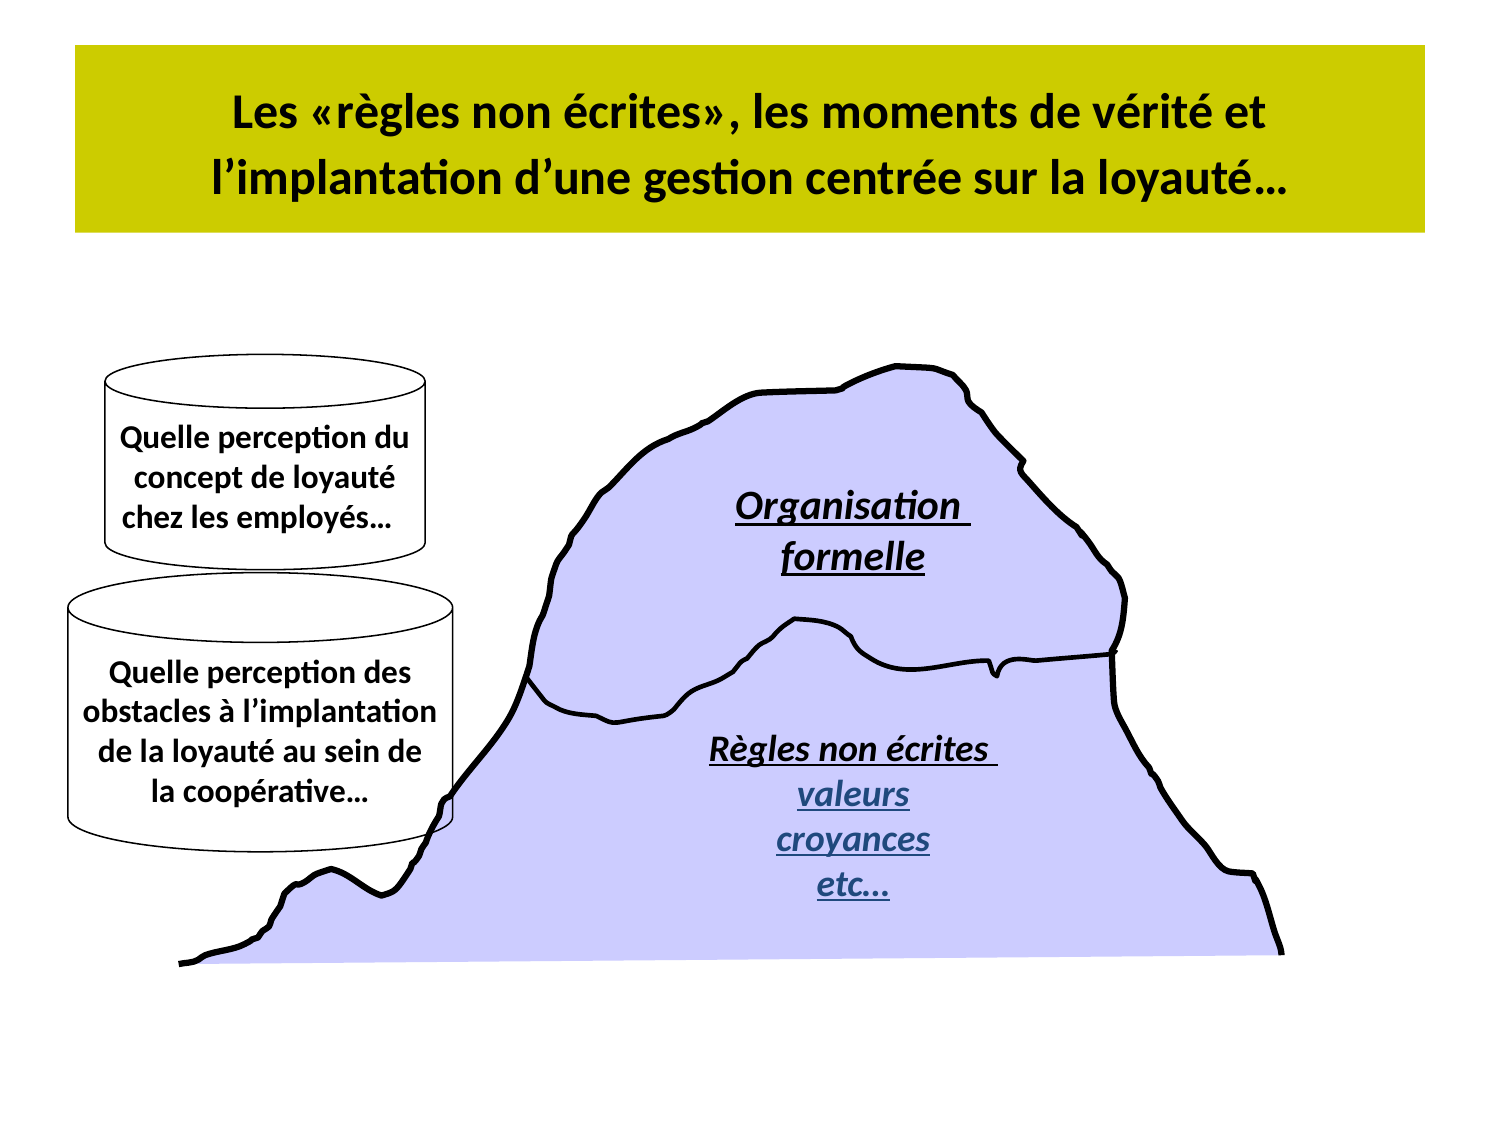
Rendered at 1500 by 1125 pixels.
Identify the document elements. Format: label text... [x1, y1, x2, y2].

text_box [526, 366, 1125, 676]
title Les «règles non écrites», les moments de vérité et l’implantation d’une gestion centrée sur la loyauté… [75, 45, 1425, 233]
text_box Organisation formelle [720, 420, 986, 586]
text_box Quelle perception du concept de loyauté chez les employés… [104, 354, 426, 570]
text_box Quelle perception des obstacles à l’implantation de la loyauté au sein de la coopérative… [67, 572, 453, 852]
text_box [525, 618, 1117, 723]
text_box Règles non écrites valeurs croyances etc… [694, 671, 1013, 957]
text_box [178, 655, 1282, 965]
